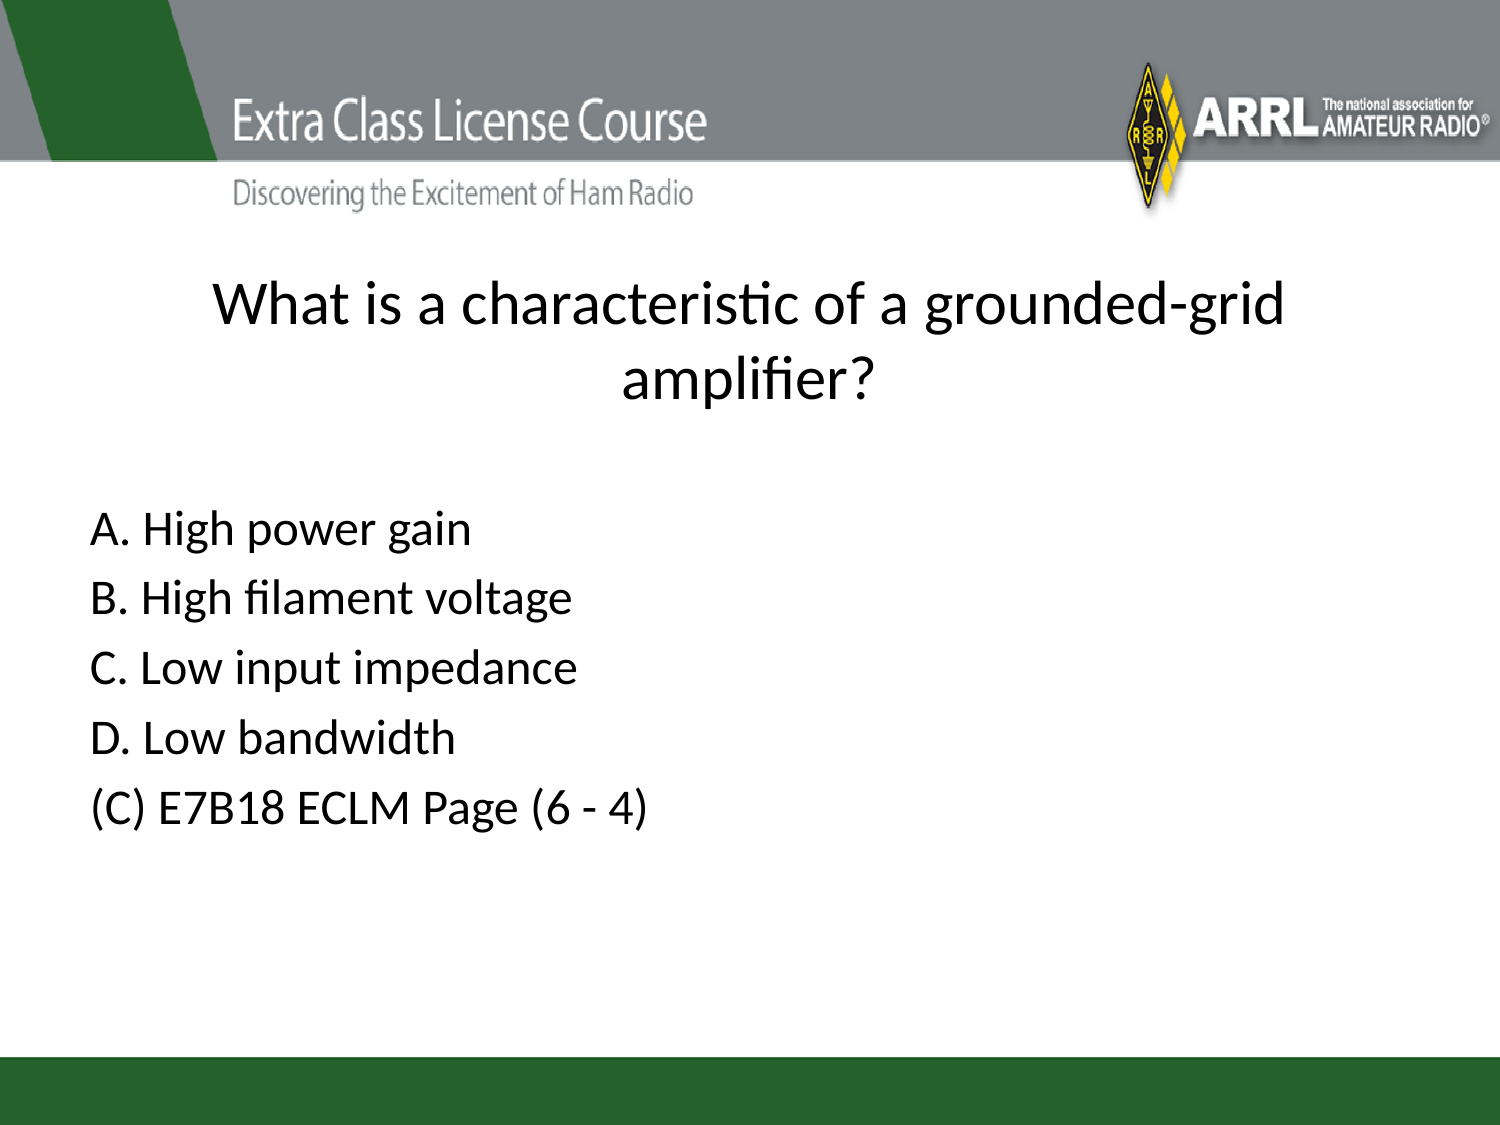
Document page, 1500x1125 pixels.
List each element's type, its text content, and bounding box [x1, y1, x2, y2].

title What is a characteristic of a grounded-grid amplifier? [75, 254, 1425, 435]
list A. High power gain B. High filament voltage C. Low input impedance D. Low bandwidth (C) E7B18 ECLM Page (6 - 4) [75, 487, 1425, 1005]
picture [0, 0, 1500, 1125]
